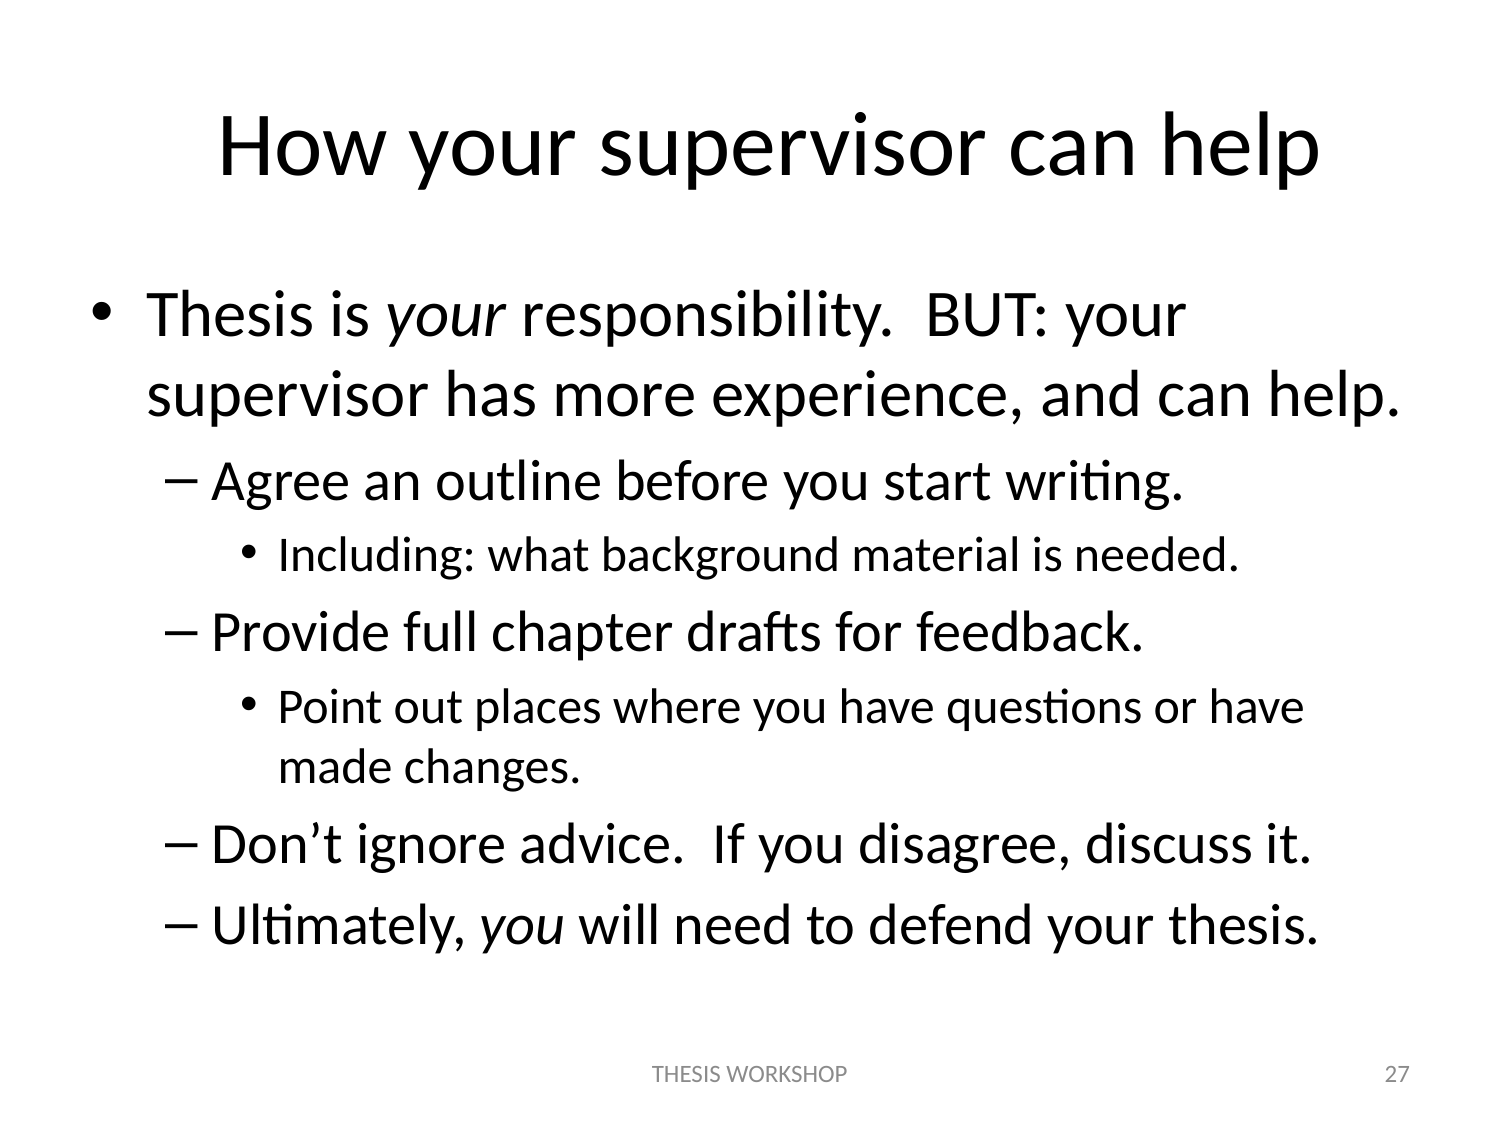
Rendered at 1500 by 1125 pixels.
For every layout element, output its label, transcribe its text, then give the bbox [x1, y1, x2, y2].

title How your supervisor can help [75, 45, 1425, 233]
footer THESIS WORKSHOP [512, 1042, 988, 1103]
slide_number 27 [1074, 1042, 1425, 1103]
list Thesis is your responsibility. BUT: your supervisor has more experience, and can help. Agree an outline before you start writing. Including: what background material is needed. Provide full chapter drafts for feedback. Point out places where you have questions or have made changes. Don’t ignore advice. If you disagree, discuss it. Ultimately, you will need to defend your thesis. [75, 262, 1425, 1005]
